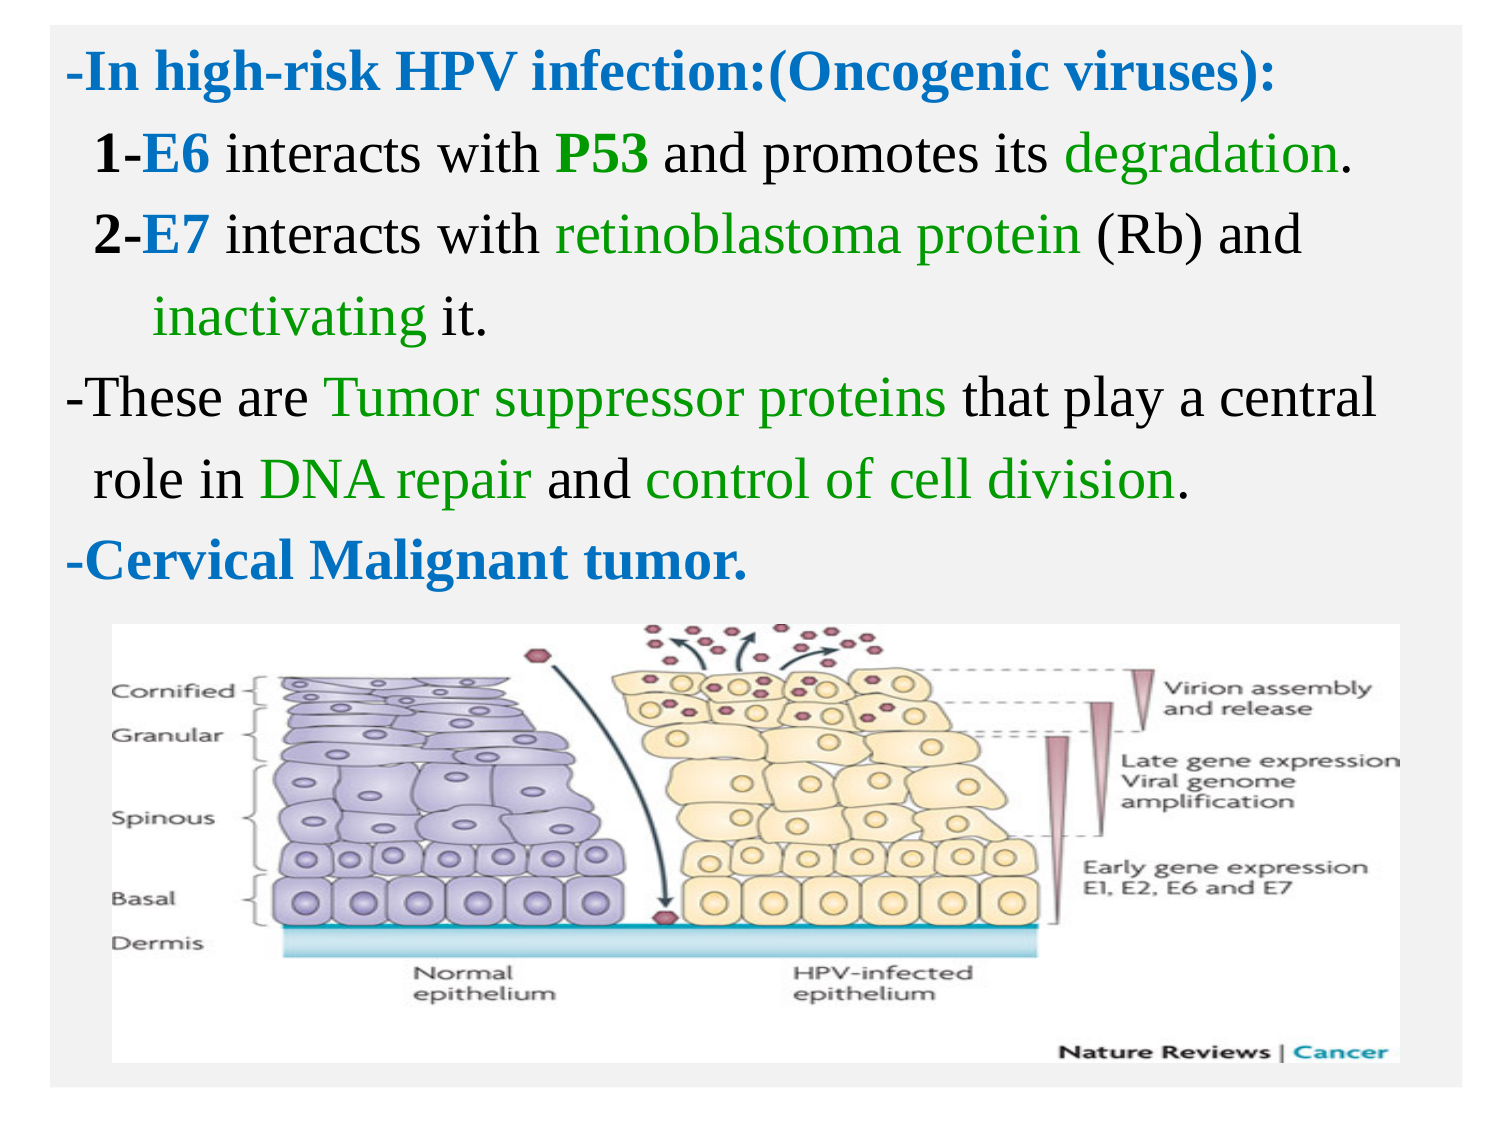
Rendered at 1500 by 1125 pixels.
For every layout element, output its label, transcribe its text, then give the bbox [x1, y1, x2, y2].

subtitle -In high-risk HPV infection:(Oncogenic viruses): 1-E6 interacts with P53 and promotes its degradation. 2-E7 interacts with retinoblastoma protein (Rb) and inactivating it. -These are Tumor suppressor proteins that play a central role in DNA repair and control of cell division. -Cervical Malignant tumor. [50, 24, 1463, 1088]
picture [112, 624, 1401, 1063]
